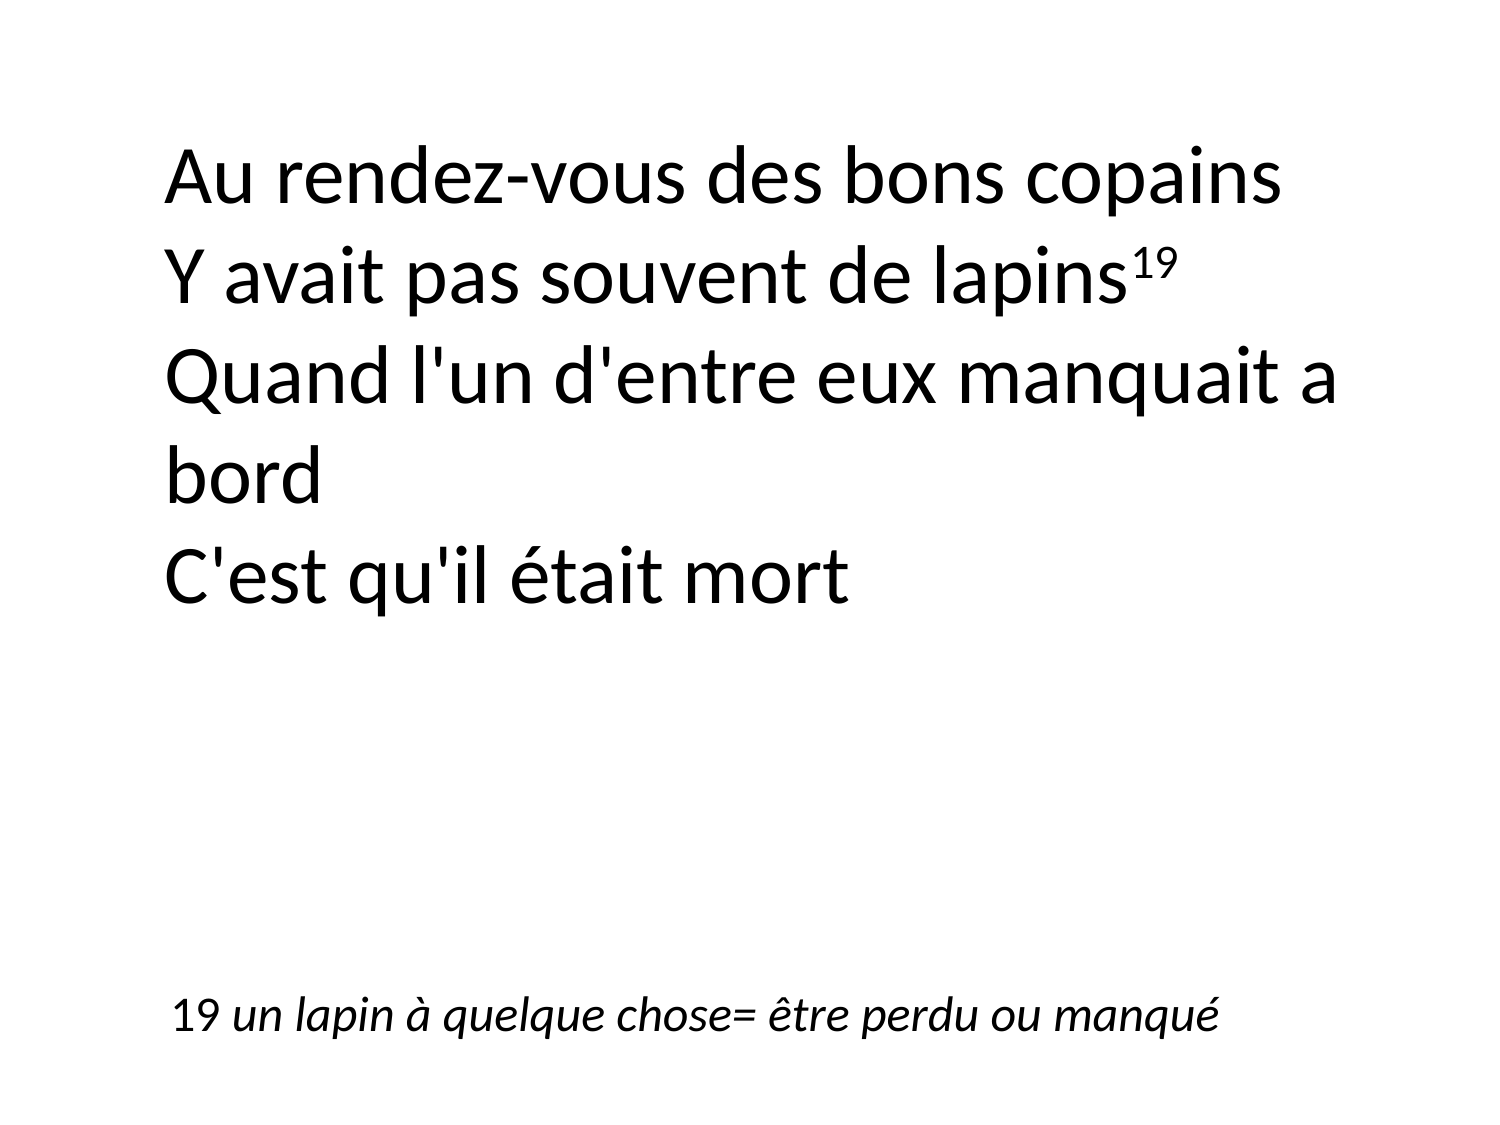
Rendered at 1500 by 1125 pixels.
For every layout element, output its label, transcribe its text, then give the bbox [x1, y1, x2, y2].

text_box 19 un lapin à quelque chose= être perdu ou manqué [155, 974, 1236, 1049]
text_box Au rendez-vous des bons copains Y avait pas souvent de lapins19 Quand l'un d'entre eux manquait a bord C'est qu'il était mort [150, 112, 1450, 628]
